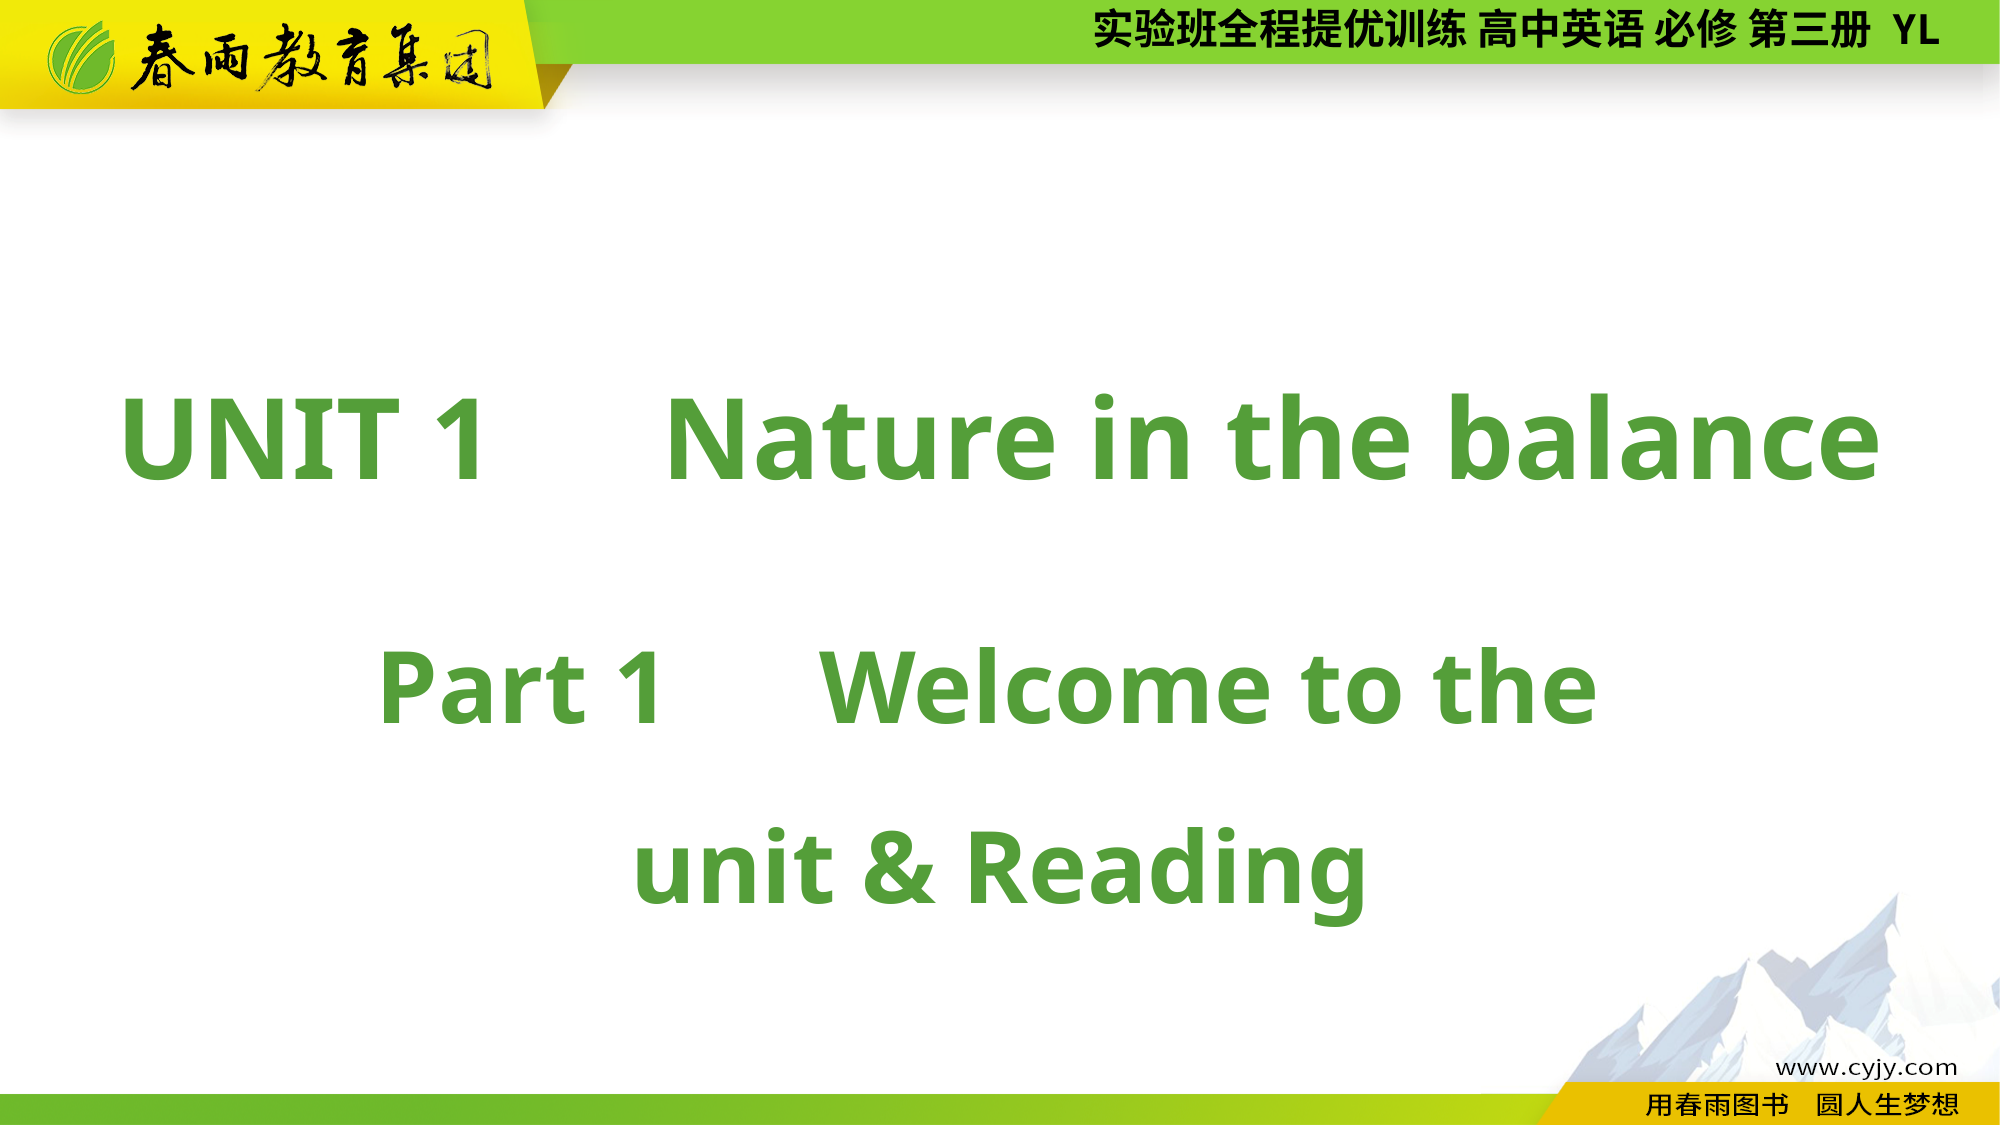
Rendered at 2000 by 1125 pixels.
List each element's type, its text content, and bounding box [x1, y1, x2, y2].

text_box UNIT 1 Nature in the balance [54, 291, 1946, 510]
text_box Part 1 Welcome to the unit & Reading [55, 555, 1946, 931]
picture [0, 0, 2000, 1125]
